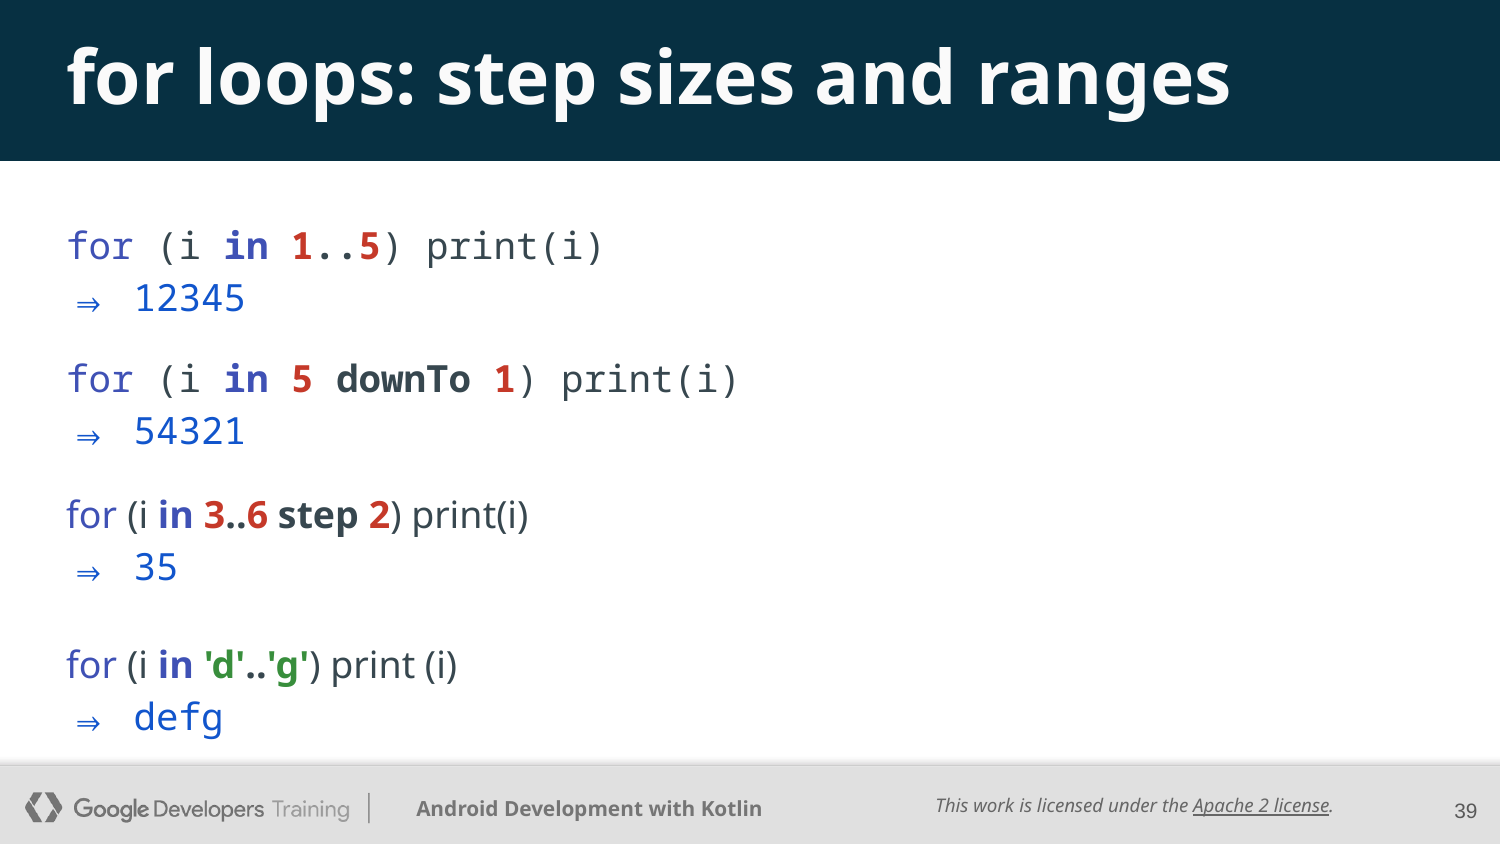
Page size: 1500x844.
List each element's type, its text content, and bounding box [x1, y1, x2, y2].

slide_number ‹#› [1402, 777, 1493, 842]
text_box for (i in 3..6 step 2) print(i) ⇒ 35 [51, 454, 838, 568]
title for loops: step sizes and ranges [51, 40, 1472, 135]
picture [0, 161, 1500, 844]
text_box for (i in 5 downTo 1) print(i) ⇒ 54321 [51, 317, 1111, 432]
list for (i in 1..5) print(i) ⇒ 12345 [51, 184, 1429, 299]
text_box for (i in 'd'..'g') print (i) ⇒ defg [51, 603, 750, 718]
